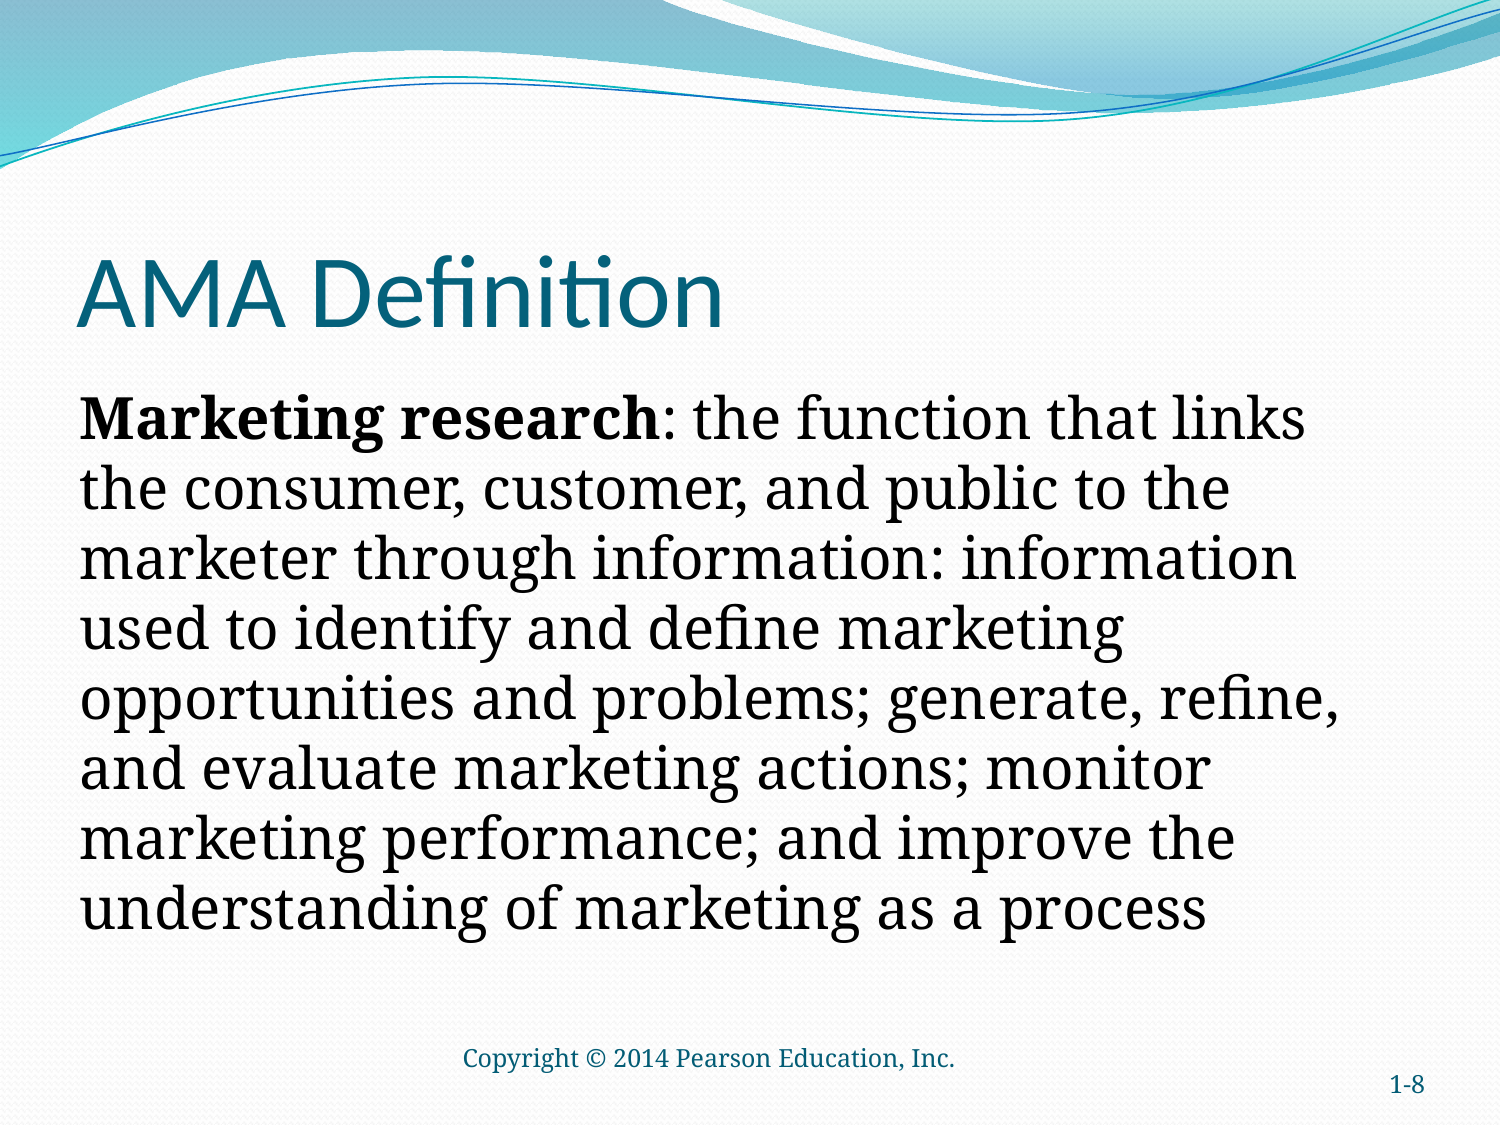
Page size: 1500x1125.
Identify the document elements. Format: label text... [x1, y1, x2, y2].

slide_number 1-8 [1299, 1042, 1425, 1103]
list Marketing research: the function that links the consumer, customer, and public to the marketer through information: information used to identify and define marketing opportunities and problems; generate, refine, and evaluate marketing actions; monitor marketing performance; and improve the understanding of marketing as a process [64, 373, 1416, 1094]
footer Copyright © 2014 Pearson Education, Inc. [437, 1042, 988, 1103]
title AMA Definition [76, 160, 1428, 349]
